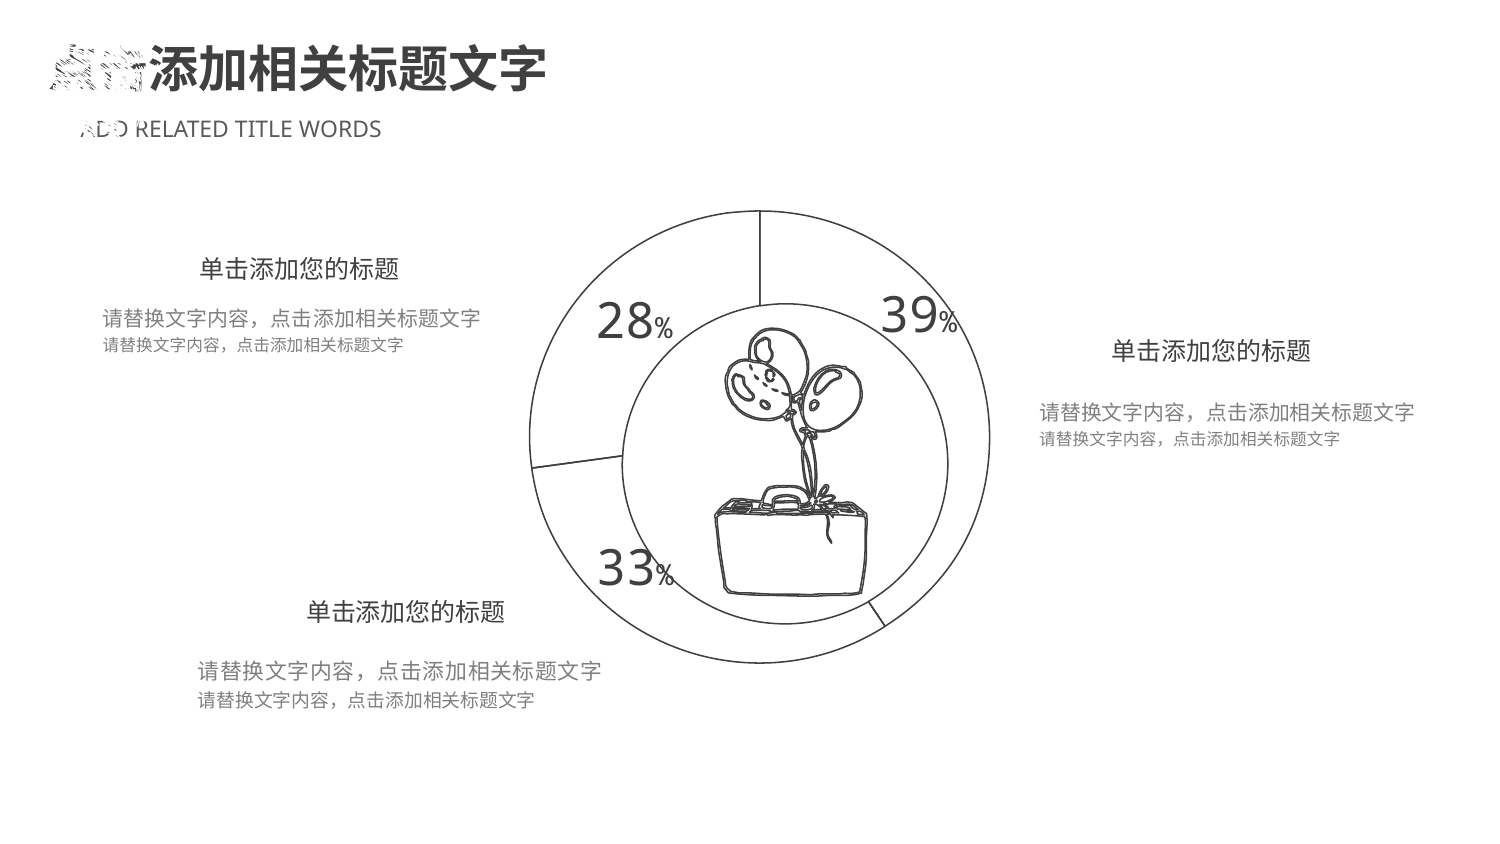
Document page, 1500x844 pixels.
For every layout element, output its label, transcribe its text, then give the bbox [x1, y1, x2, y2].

text_box 33% [581, 528, 689, 604]
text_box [29, 19, 160, 175]
text_box [760, 211, 921, 324]
text_box [594, 210, 760, 336]
text_box [623, 593, 886, 664]
text_box [869, 350, 990, 626]
text_box [531, 455, 636, 580]
text_box 39% [864, 275, 972, 351]
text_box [182, 588, 618, 747]
text_box 28% [580, 280, 688, 356]
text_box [87, 246, 497, 394]
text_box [1024, 327, 1430, 480]
text_box [529, 295, 665, 468]
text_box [714, 327, 868, 597]
